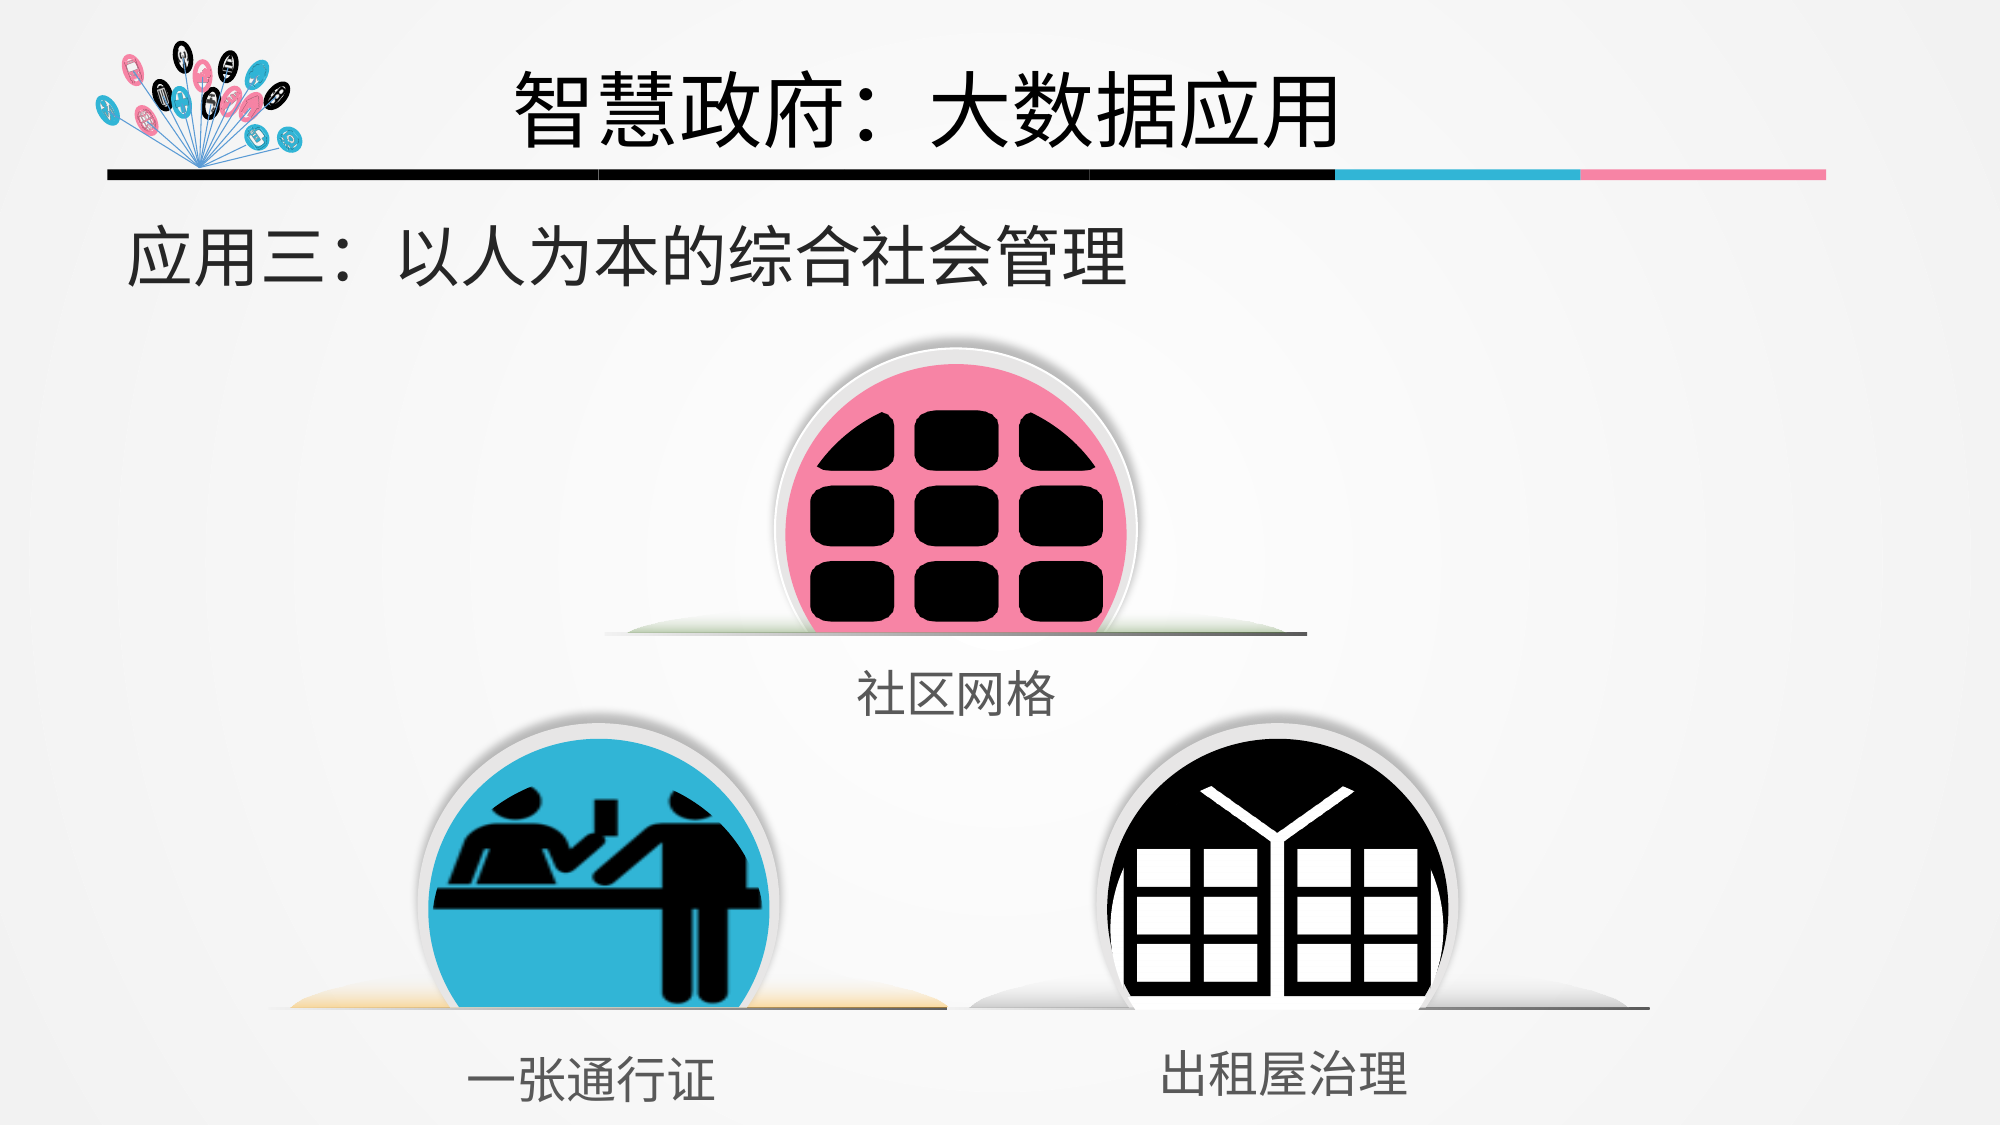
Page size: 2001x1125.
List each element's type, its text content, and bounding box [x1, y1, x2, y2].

text_box [843, 168, 1089, 181]
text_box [99, 42, 300, 168]
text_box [604, 348, 1308, 724]
text_box [1580, 168, 1827, 181]
text_box [1334, 168, 1580, 181]
text_box [1089, 168, 1334, 181]
text_box 应用三：以人为本的综合社会管理 [111, 207, 1143, 303]
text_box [947, 723, 1650, 1010]
text_box 智慧政府：大数据应用 [497, 50, 1361, 166]
text_box [106, 168, 352, 181]
text_box 一张通行证 [431, 1022, 752, 1116]
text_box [268, 723, 947, 1010]
text_box [352, 168, 597, 181]
text_box [597, 168, 843, 181]
text_box 出租屋治理 [1123, 1017, 1444, 1111]
